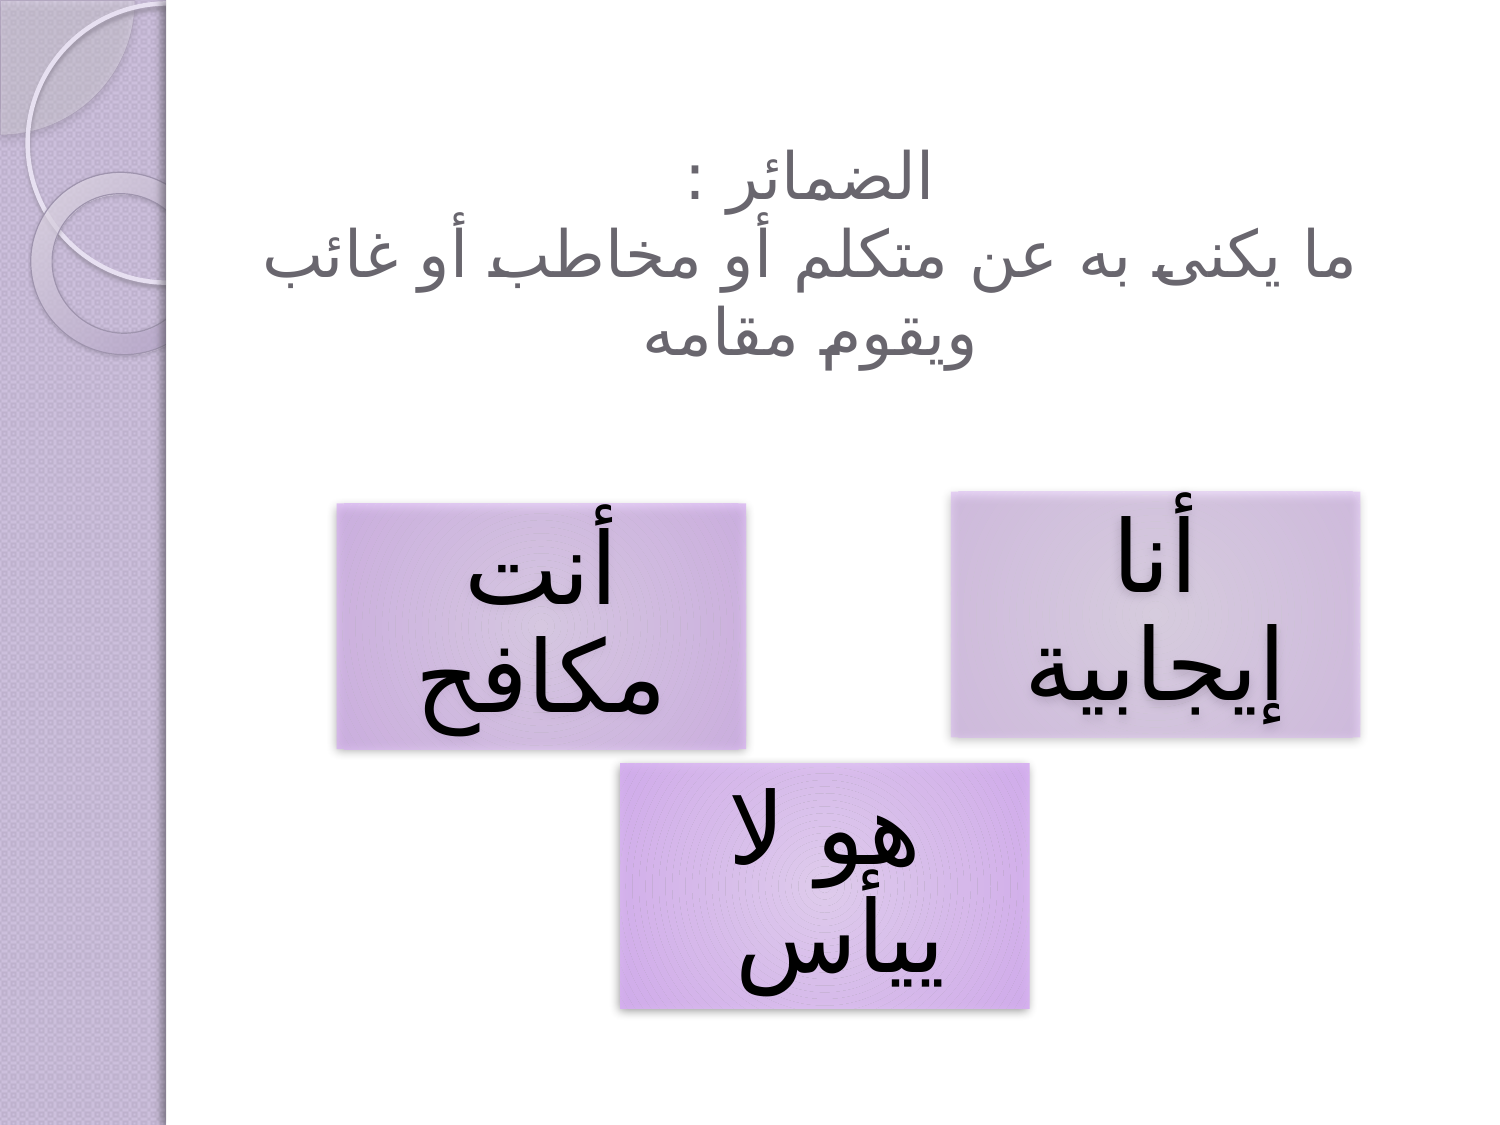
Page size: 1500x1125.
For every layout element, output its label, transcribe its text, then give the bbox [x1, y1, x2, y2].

title الضمائر : ما يكنى به عن متكلم أو مخاطب أو غائب ويقوم مقامه [194, 125, 1425, 457]
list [218, 491, 1449, 1026]
